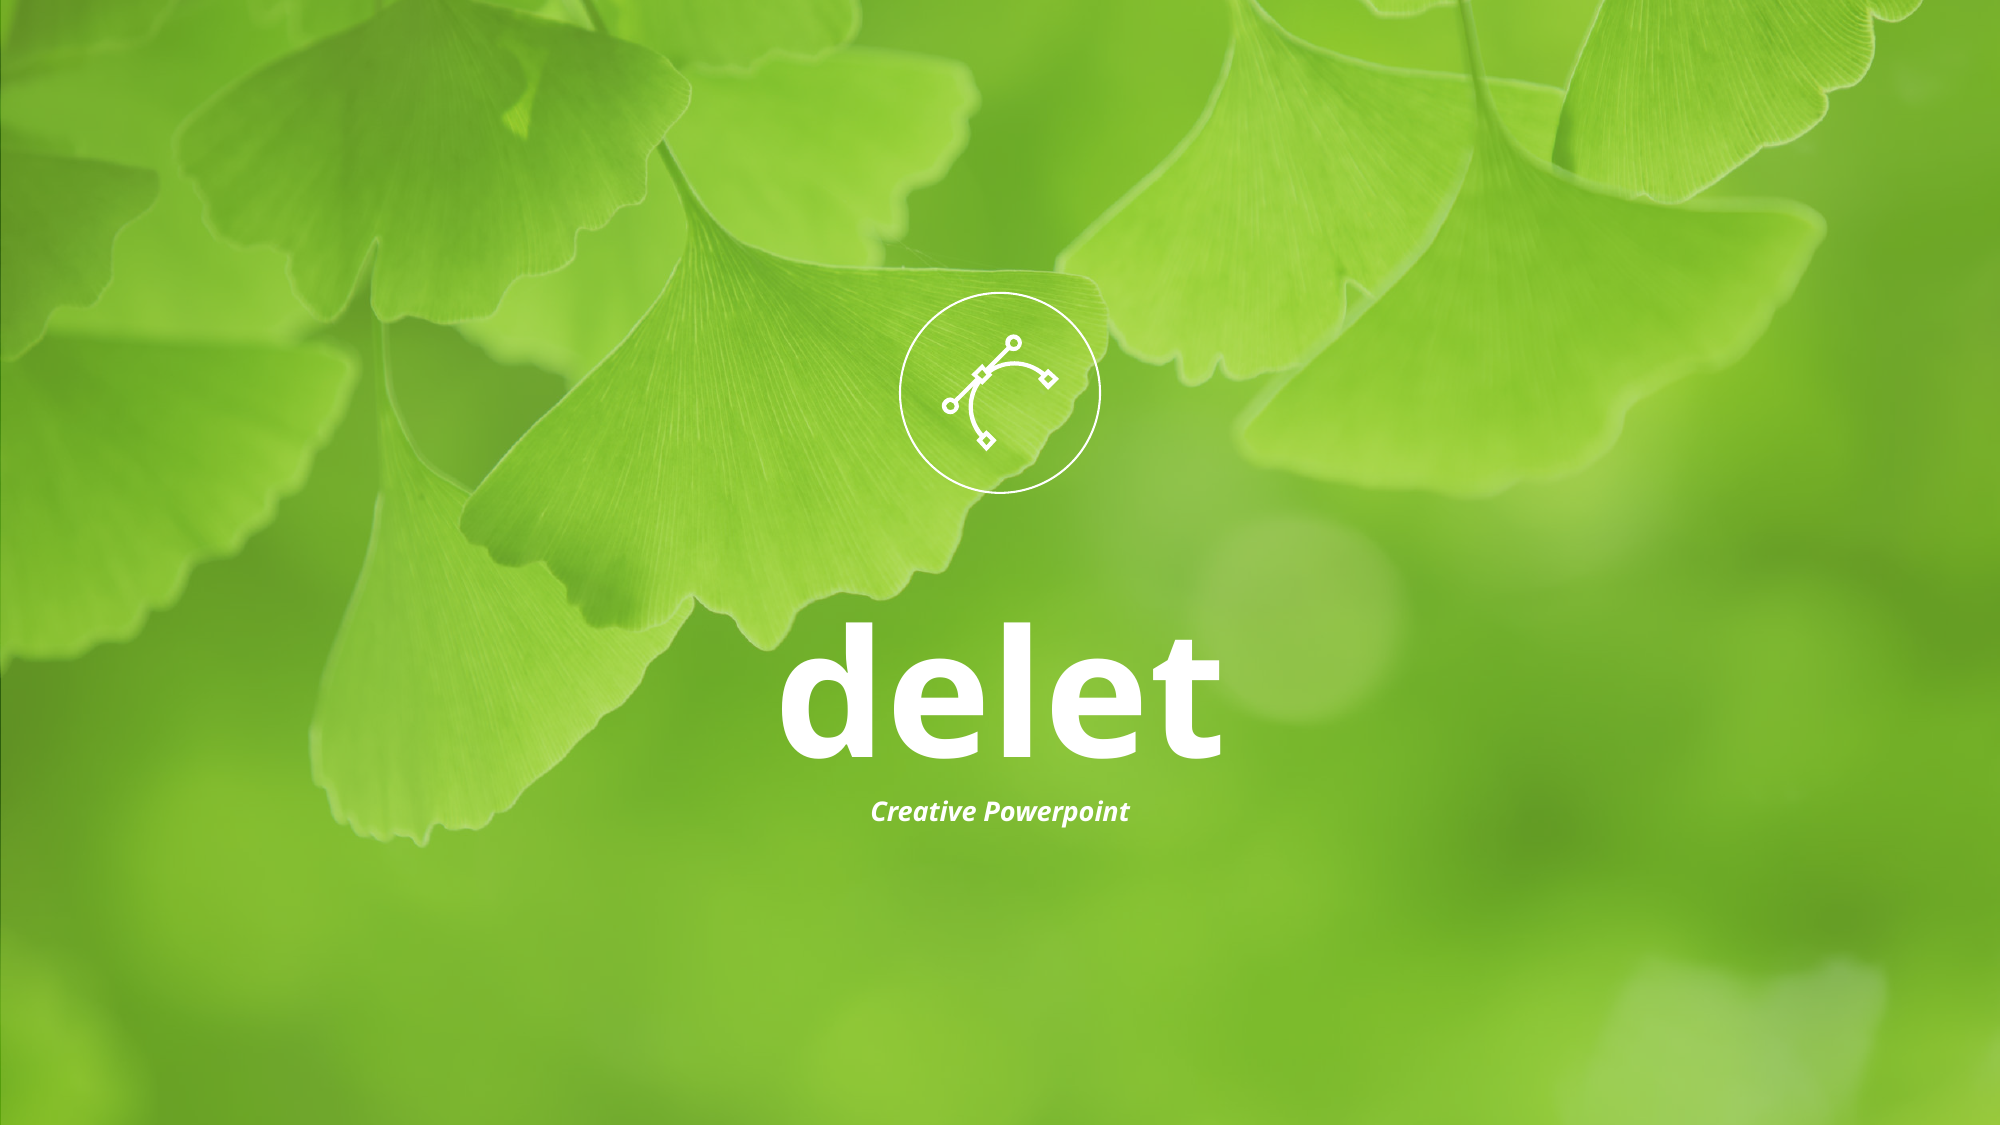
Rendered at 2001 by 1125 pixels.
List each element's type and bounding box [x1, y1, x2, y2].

picture [0, 0, 2000, 1125]
text_box [684, 292, 1316, 835]
